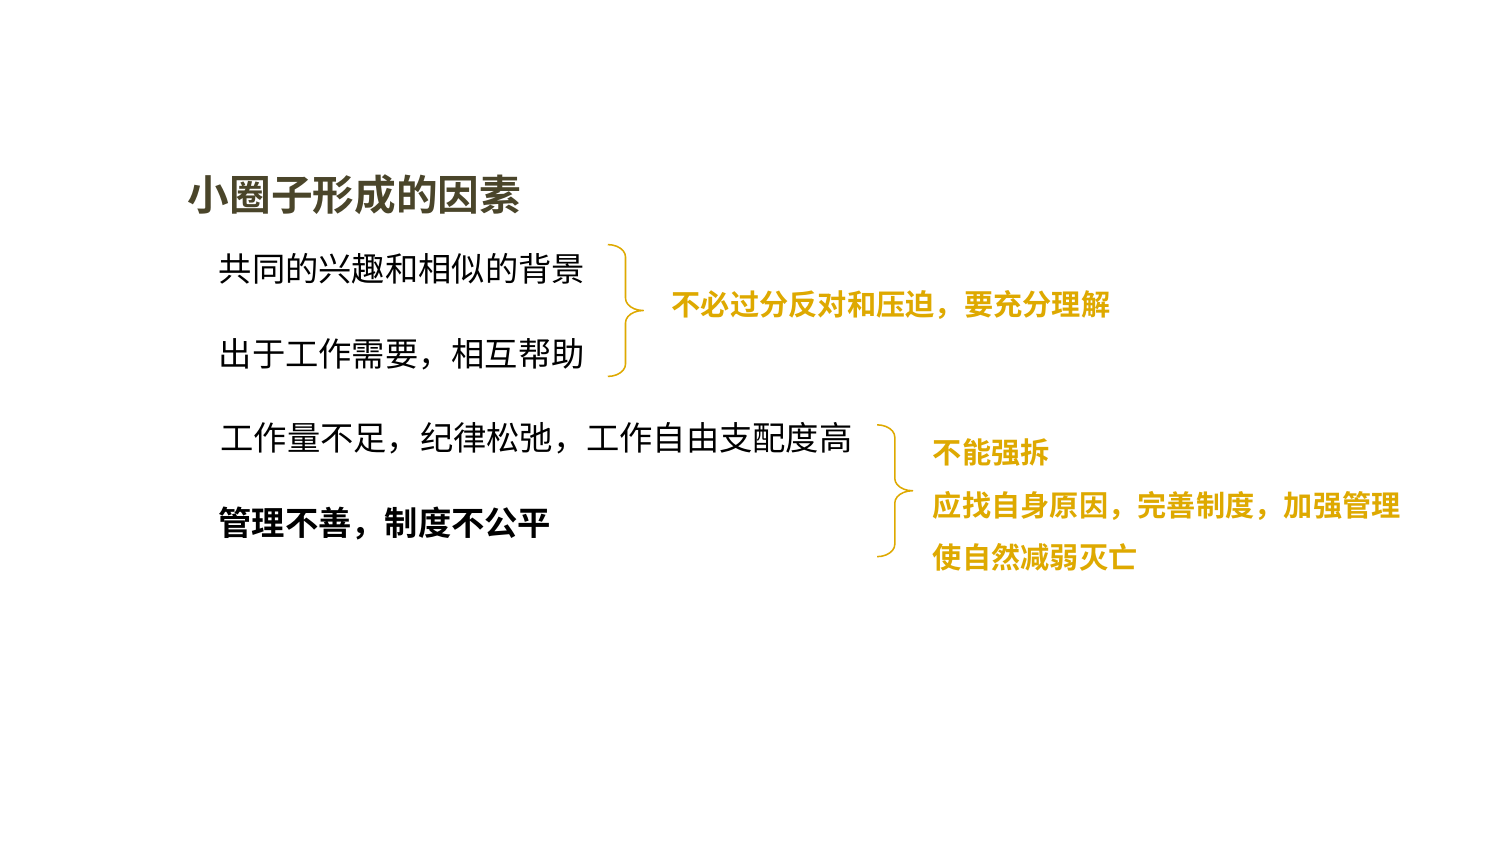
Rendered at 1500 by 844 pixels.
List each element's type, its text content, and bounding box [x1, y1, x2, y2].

text_box [607, 243, 644, 378]
text_box 不必过分反对和压迫，要充分理解 [656, 278, 1126, 329]
text_box 小圈子形成的因素 [172, 161, 537, 227]
text_box 出于工作需要，相互帮助 [204, 325, 600, 381]
text_box 不能强拆 应找自身原因，完善制度，加强管理 使自然减弱灭亡 [918, 409, 1424, 582]
text_box [877, 424, 914, 558]
text_box 管理不善，制度不公平 [203, 494, 567, 550]
text_box 工作量不足，纪律松弛，工作自由支配度高 [205, 409, 868, 465]
text_box 共同的兴趣和相似的背景 [204, 240, 600, 296]
